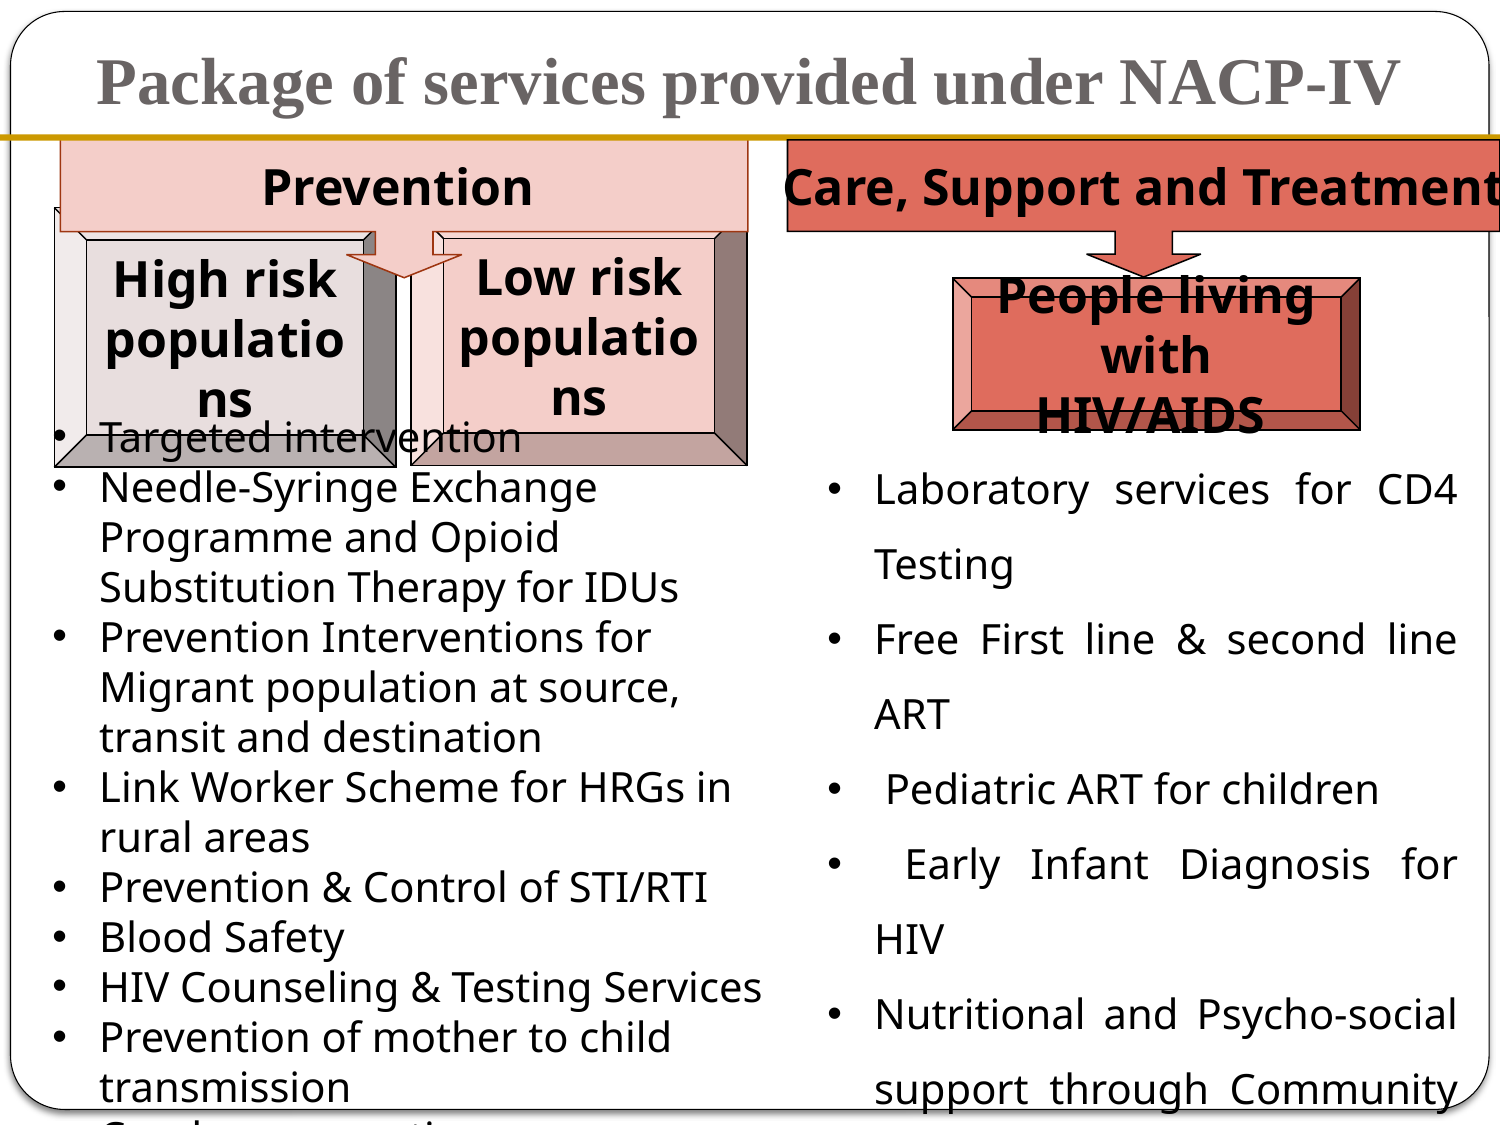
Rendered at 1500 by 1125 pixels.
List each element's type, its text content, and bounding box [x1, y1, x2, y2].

text_box Care, Support and Treatment [787, 139, 1500, 278]
text_box Low risk populations [436, 232, 722, 403]
text_box Laboratory services for CD4 Testing Free First line & second line ART Pediatric ART for children Early Infant Diagnosis for HIV Nutritional and Psycho-social support through Community Care Centres Treatment of Opportunistic Infections [812, 430, 1473, 1125]
text_box People living with HIV/AIDS [952, 278, 1361, 430]
text_box High risk populations [78, 232, 372, 403]
title Package of services provided under NACP-IV [22, 42, 1478, 133]
text_box Targeted intervention Needle-Syringe Exchange Programme and Opioid Substitution Therapy for IDUs Prevention Interventions for Migrant population at source, transit and destination Link Worker Scheme for HRGs in rural areas Prevention & Control of STI/RTI Blood Safety HIV Counseling & Testing Services Prevention of mother to child transmission Condom promotion Social Mobilization, Adolescent and Youth Interventions Programme [37, 403, 800, 1125]
text_box Prevention [60, 139, 748, 278]
